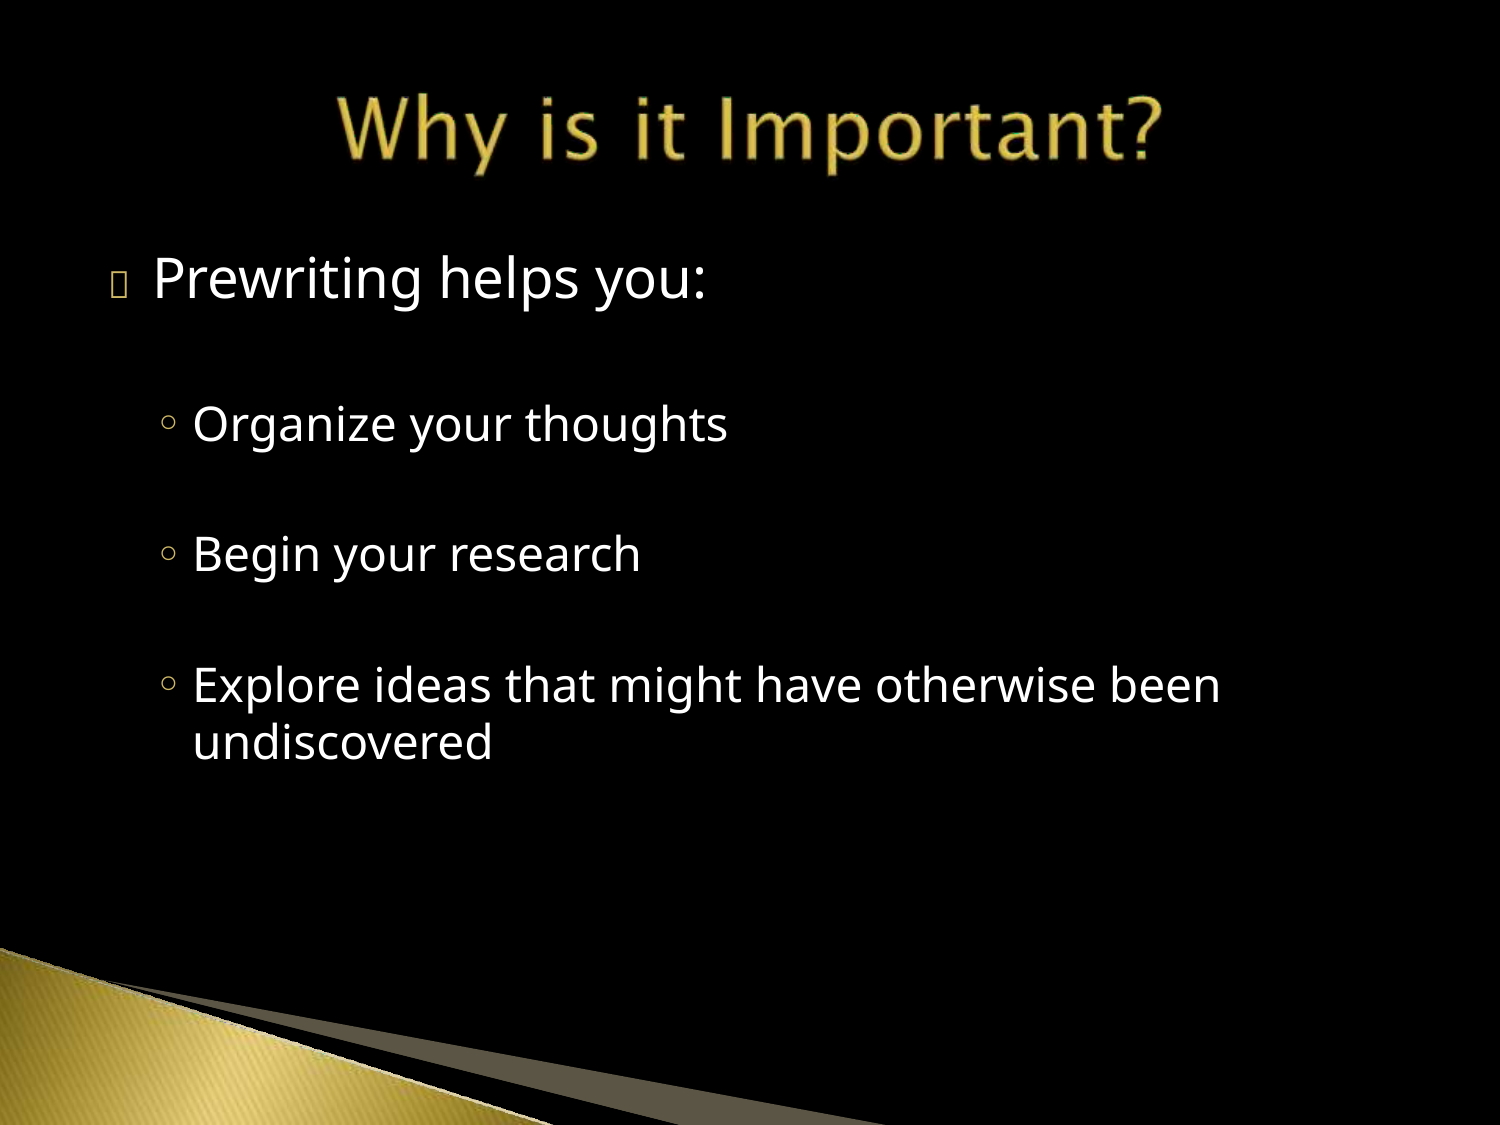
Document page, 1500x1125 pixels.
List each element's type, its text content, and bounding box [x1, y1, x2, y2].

text_box [278, 56, 1221, 200]
title  Prewriting helps you: [105, 240, 726, 431]
picture [0, 948, 558, 1125]
text_box Organize your thoughts Begin your research Explore ideas that might have otherwise been undiscovered [152, 391, 1257, 770]
